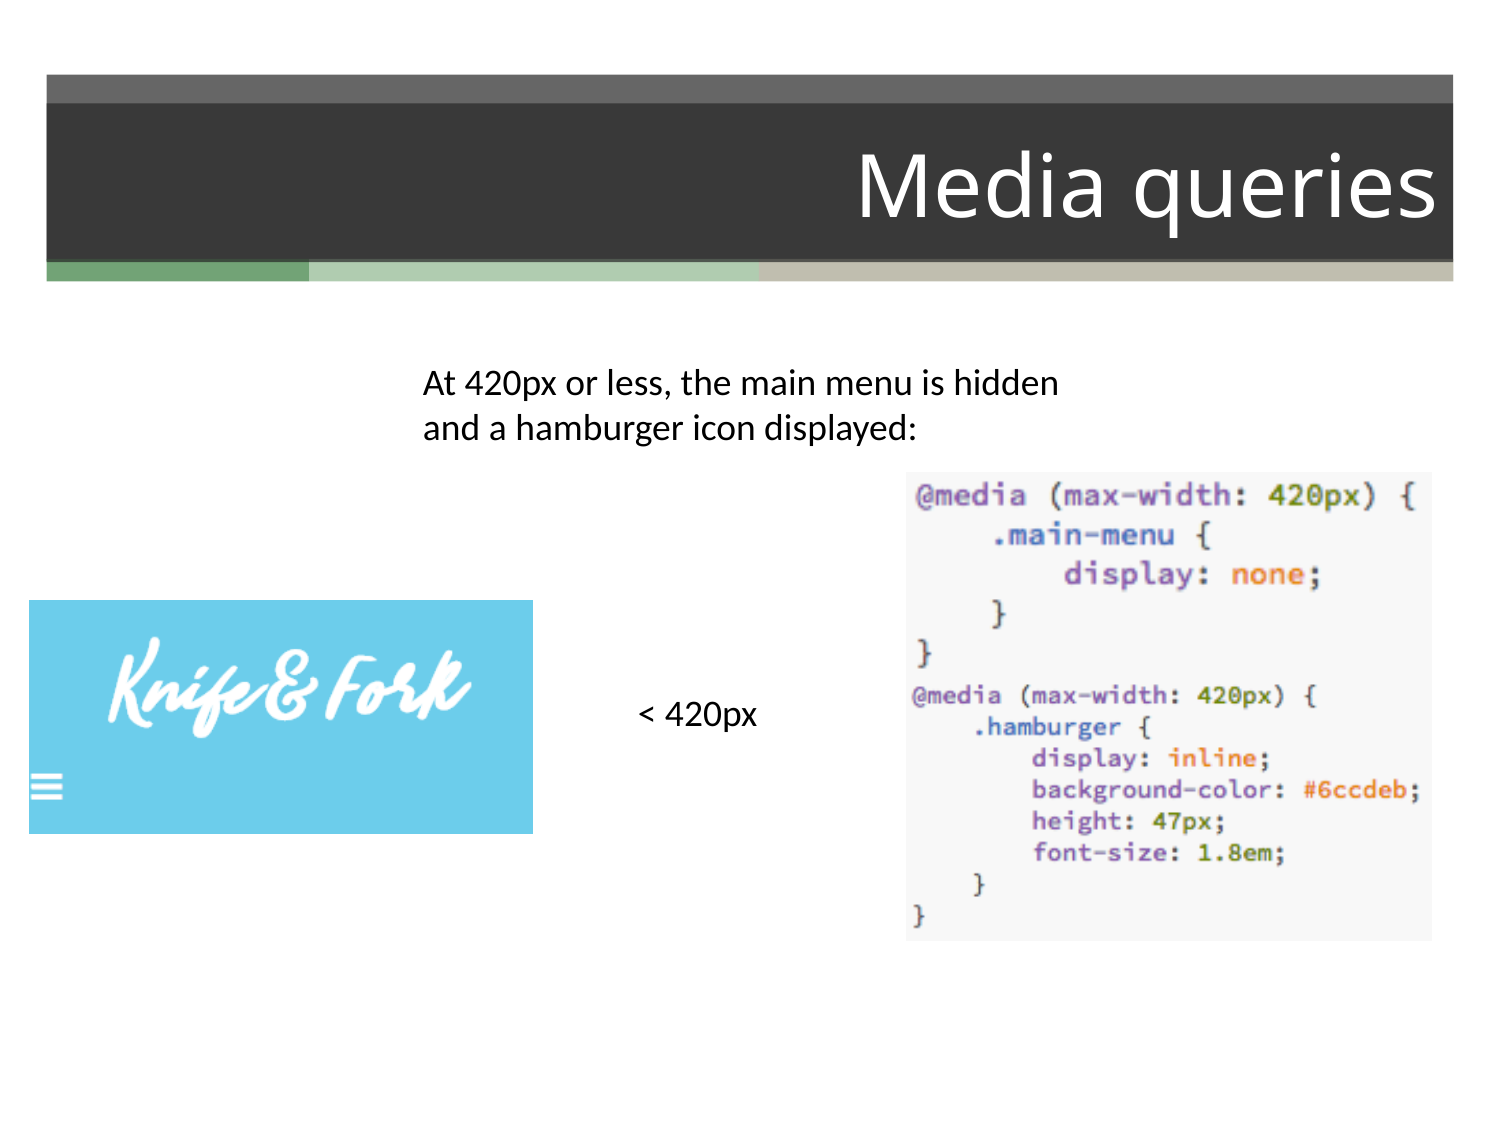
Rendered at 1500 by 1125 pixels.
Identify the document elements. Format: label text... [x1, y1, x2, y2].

picture [29, 600, 533, 834]
text_box At 420px or less, the main menu is hidden and a hamburger icon displayed: [408, 350, 1092, 456]
text_box < 420px [623, 681, 784, 742]
title Media queries [46, 103, 1454, 263]
picture [906, 472, 1433, 941]
